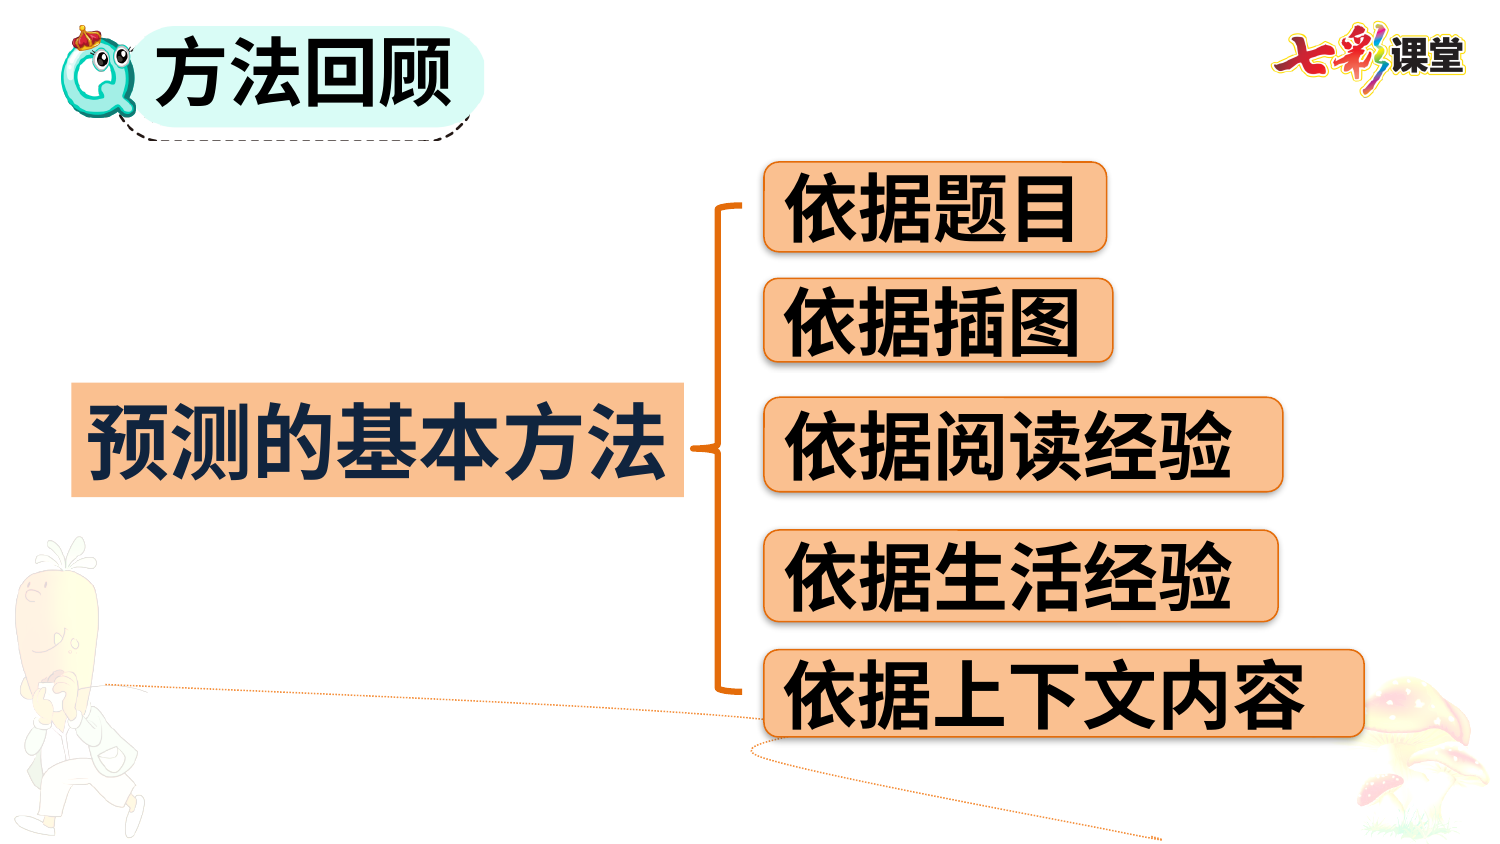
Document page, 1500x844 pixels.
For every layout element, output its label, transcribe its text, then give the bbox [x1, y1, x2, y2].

text_box 依据插图 [763, 277, 1114, 363]
text_box 方法回顾 [141, 20, 491, 122]
text_box [692, 204, 743, 693]
picture [61, 25, 485, 141]
text_box 依据生活经验 [763, 529, 1279, 623]
text_box 预测的基本方法 [71, 382, 684, 498]
text_box 依据上下文内容 [763, 648, 1365, 738]
text_box 依据阅读经验 [763, 396, 1284, 493]
text_box 依据题目 [763, 161, 1108, 253]
picture [1269, 20, 1468, 98]
